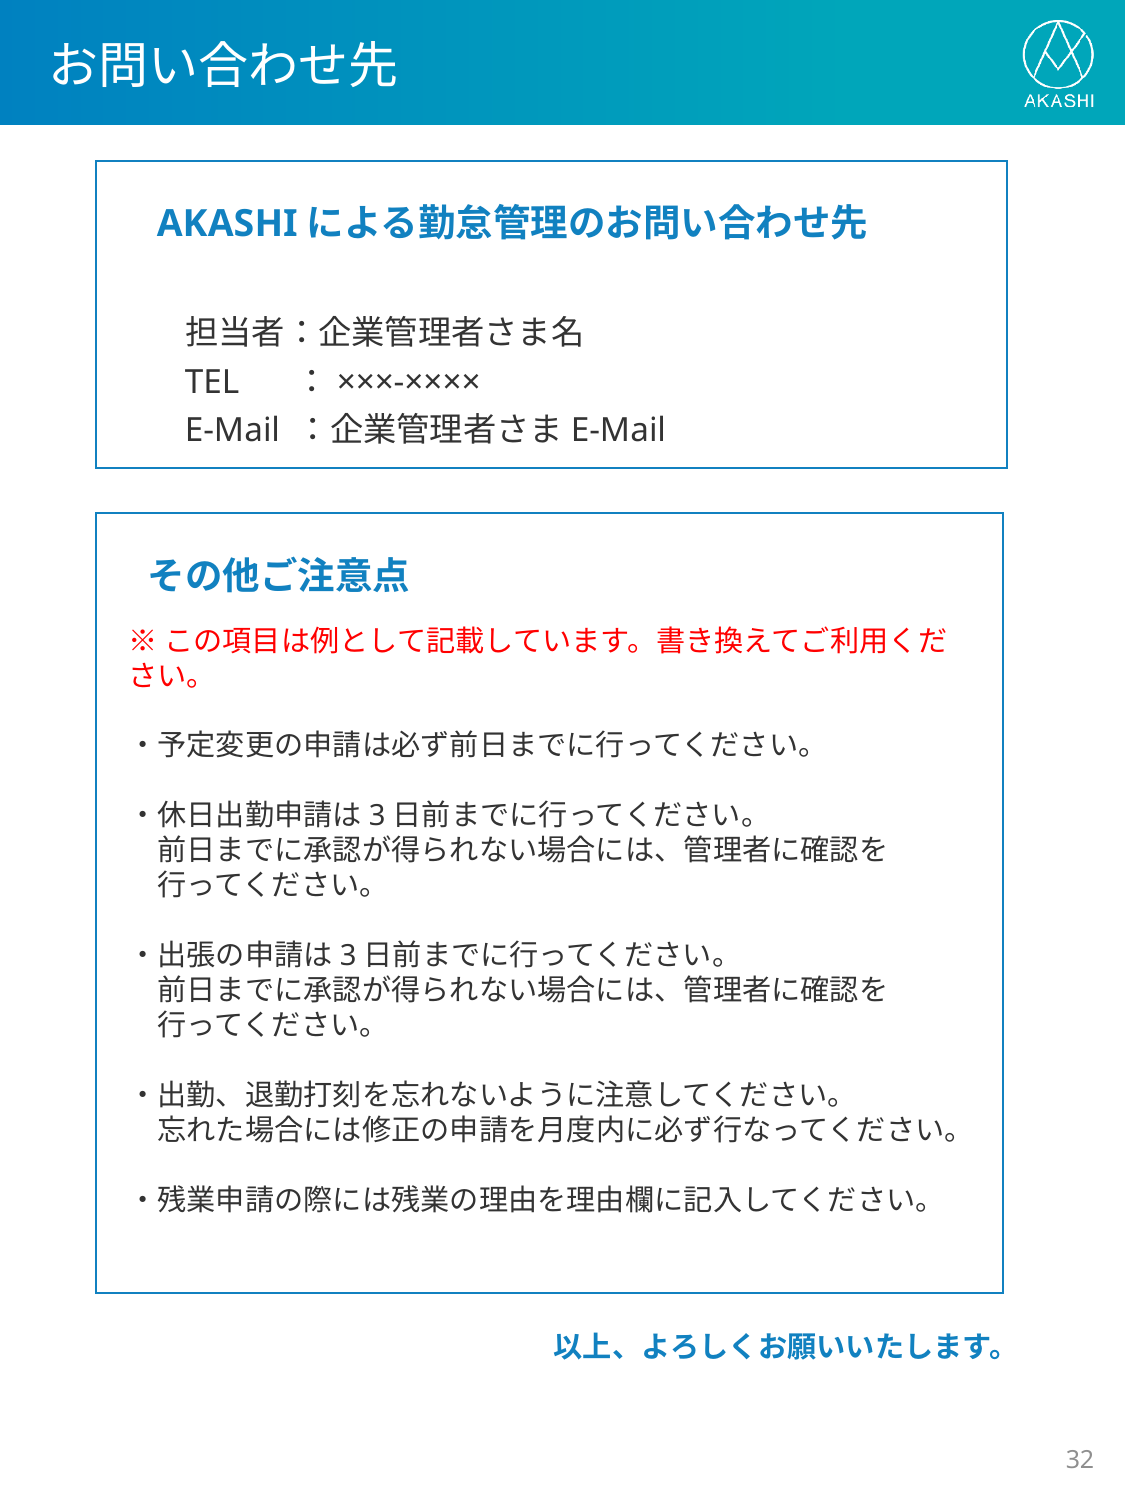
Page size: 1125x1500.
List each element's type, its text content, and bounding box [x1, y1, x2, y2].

title お問い合わせ先 [33, 0, 1045, 123]
text_box 以上、よろしくお願いいたします。 [538, 1321, 1103, 1371]
text_box AKASHIによる勤怠管理のお問い合わせ先 担当者：企業管理者さま名 TEL ：×××-×××× E-Mail ：企業管理者さまE-Mail [95, 160, 1008, 469]
text_box ※この項目は例として記載しています。書き換えてご利用ください。 ・予定変更の申請は必ず前日までに行ってください。 ・休日出勤申請は3日前までに行ってください。 前日までに承認が得られない場合には、管理者に確認を 行ってください。 ・出張の申請は3日前までに行ってください。 前日までに承認が得られない場合には、管理者に確認を 行ってください。 ・出勤、退勤打刻を忘れないように注意してください。 忘れた場合には修正の申請を月度内に必ず行なってください。 ・残業申請の際には残業の理由を理由欄に記入してください。 [113, 614, 989, 1329]
slide_number 31 [856, 1420, 1110, 1500]
picture [1045, 9, 1103, 117]
text_box その他ご注意点 [95, 512, 1004, 1294]
